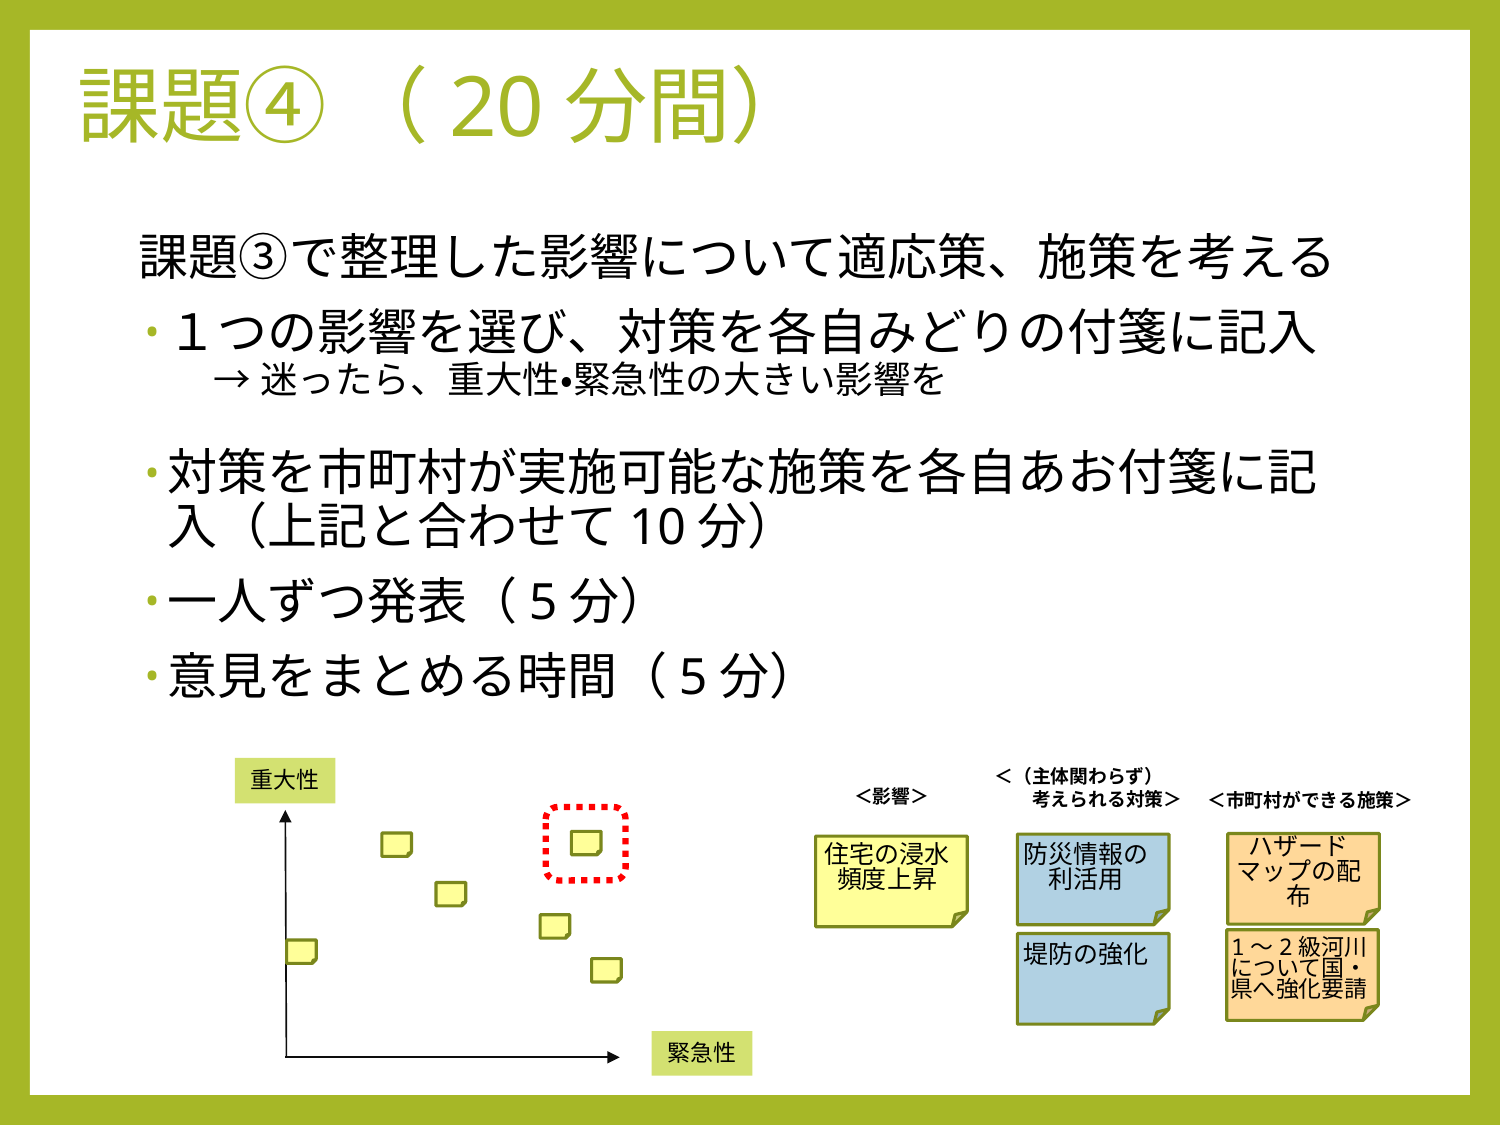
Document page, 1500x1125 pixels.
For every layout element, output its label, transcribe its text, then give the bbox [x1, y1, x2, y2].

text_box [1015, 976, 1171, 1026]
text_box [798, 835, 976, 928]
text_box ＜影響＞ [759, 777, 979, 815]
text_box [1225, 1010, 1376, 1022]
text_box ハザードマップの配布 [1211, 827, 1387, 918]
text_box 防災情報の利活用 [998, 836, 1175, 902]
text_box 堤防の強化 [998, 935, 1175, 976]
text_box ＜市町村ができる施策＞ [1192, 780, 1441, 819]
title 課題④ （20分間） [62, 54, 1278, 165]
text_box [234, 757, 753, 1077]
list 課題③で整理した影響について適応策、施策を考える １つの影響を選び、対策を各自みどりの付箋に記入 →迷ったら、重大性・緊急性の大きい影響を 対策を市町村が実施可能な施策を各自あお付箋に記入（上記と合わせて10分） 一人ずつ発表（5分） 意見をまとめる時間（5分） [123, 224, 1377, 1054]
text_box [1015, 902, 1171, 927]
text_box [1015, 832, 1171, 836]
text_box 1～2級河川について国・県へ強化要請 [1211, 931, 1387, 1010]
text_box [1226, 918, 1373, 926]
text_box ＜（主体関わらず） 考えられる対策＞ [979, 757, 1228, 818]
text_box [1015, 931, 1171, 935]
